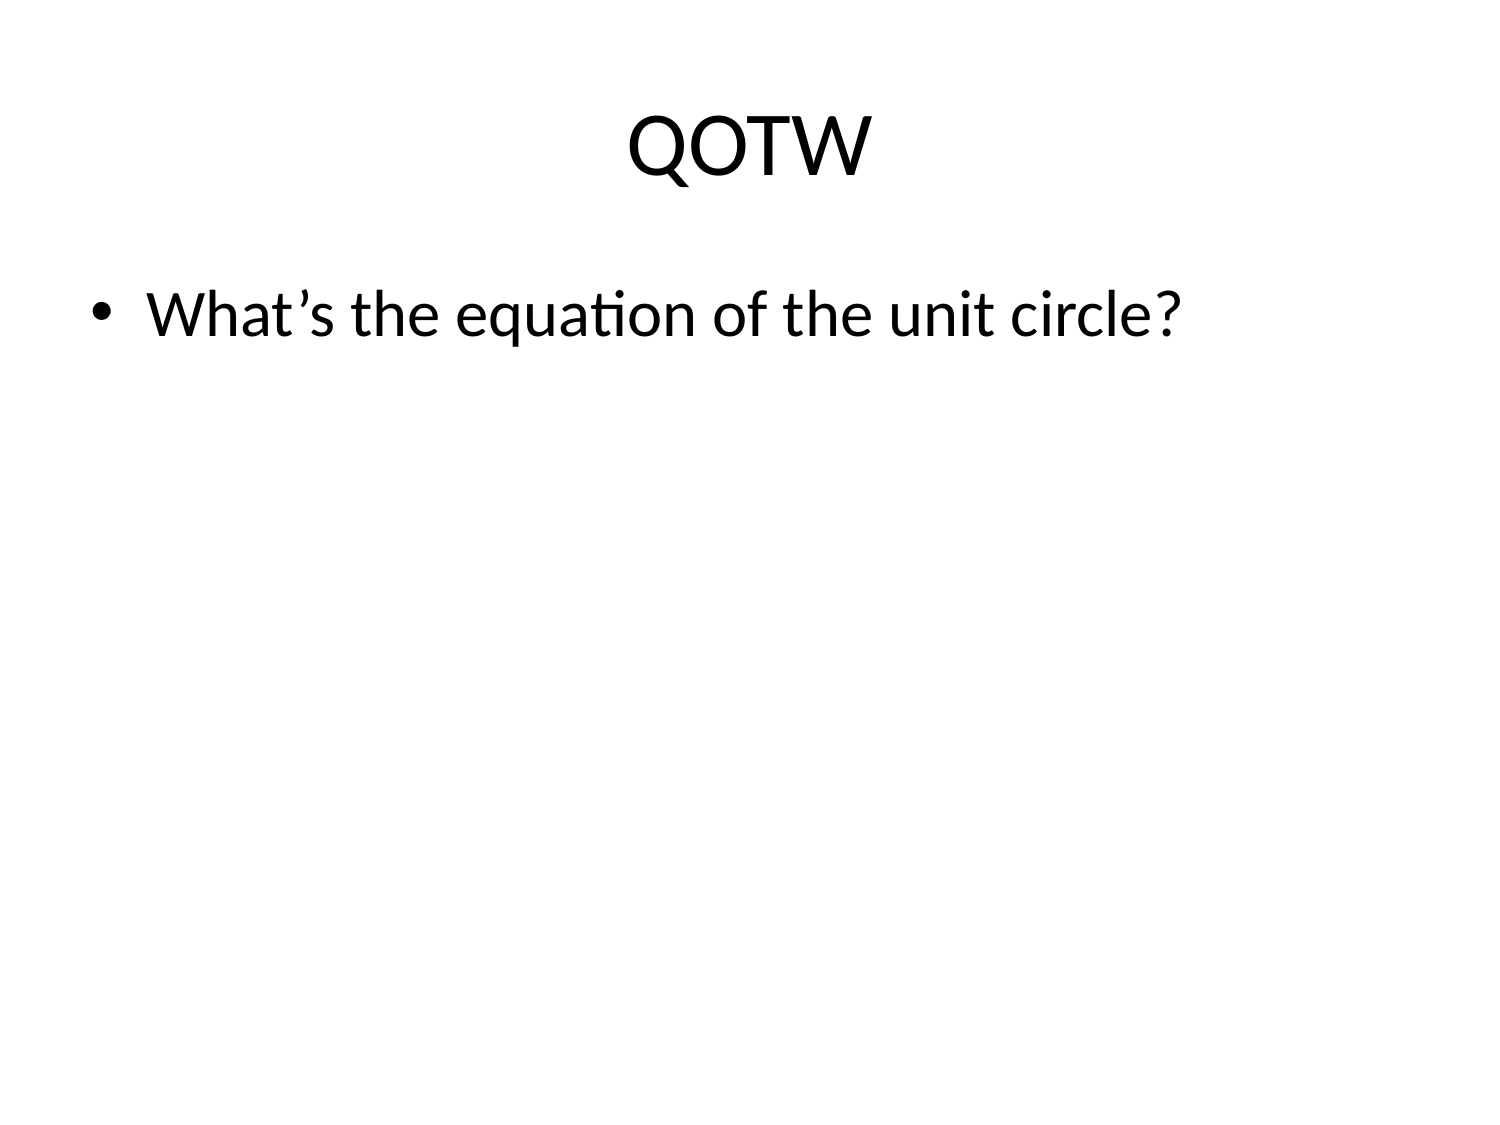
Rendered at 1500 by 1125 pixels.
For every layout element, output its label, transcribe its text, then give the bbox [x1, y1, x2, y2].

list What’s the equation of the unit circle? [75, 262, 1425, 1005]
title QOTW [75, 45, 1425, 233]
